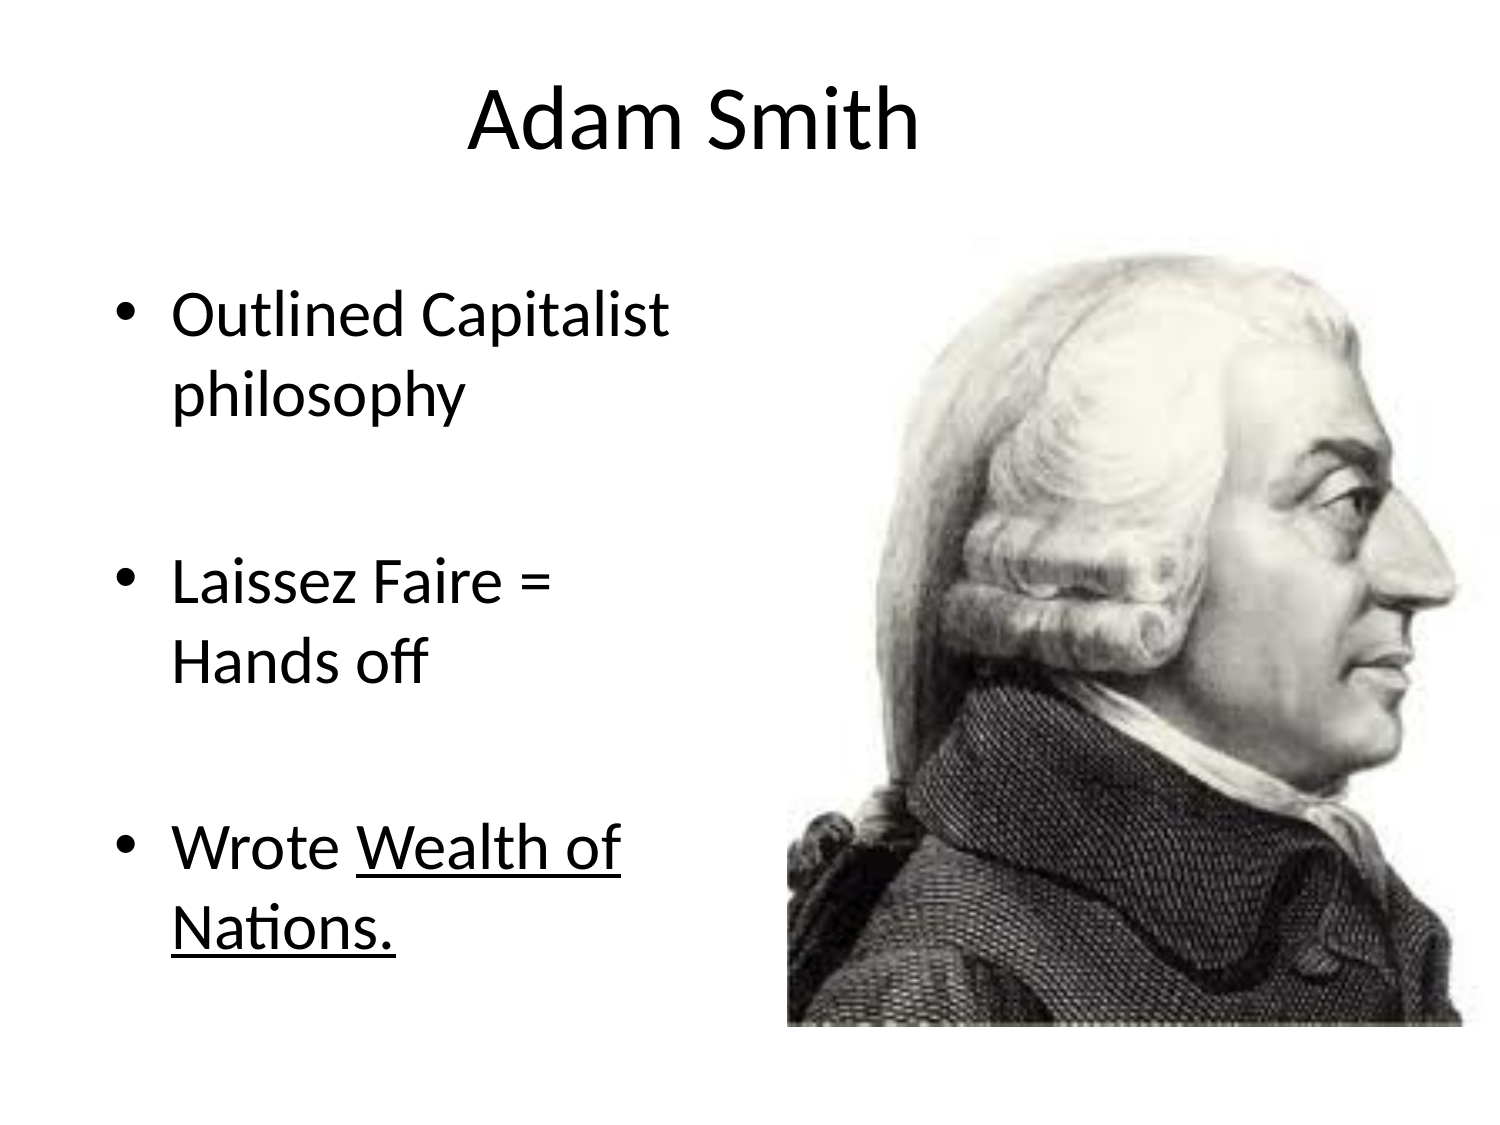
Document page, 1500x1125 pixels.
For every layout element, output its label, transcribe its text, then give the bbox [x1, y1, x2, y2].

picture [787, 237, 1500, 1027]
list Outlined Capitalist philosophy Laissez Faire = Hands off Wrote Wealth of Nations. [99, 262, 738, 988]
title Adam Smith [37, 37, 1353, 188]
